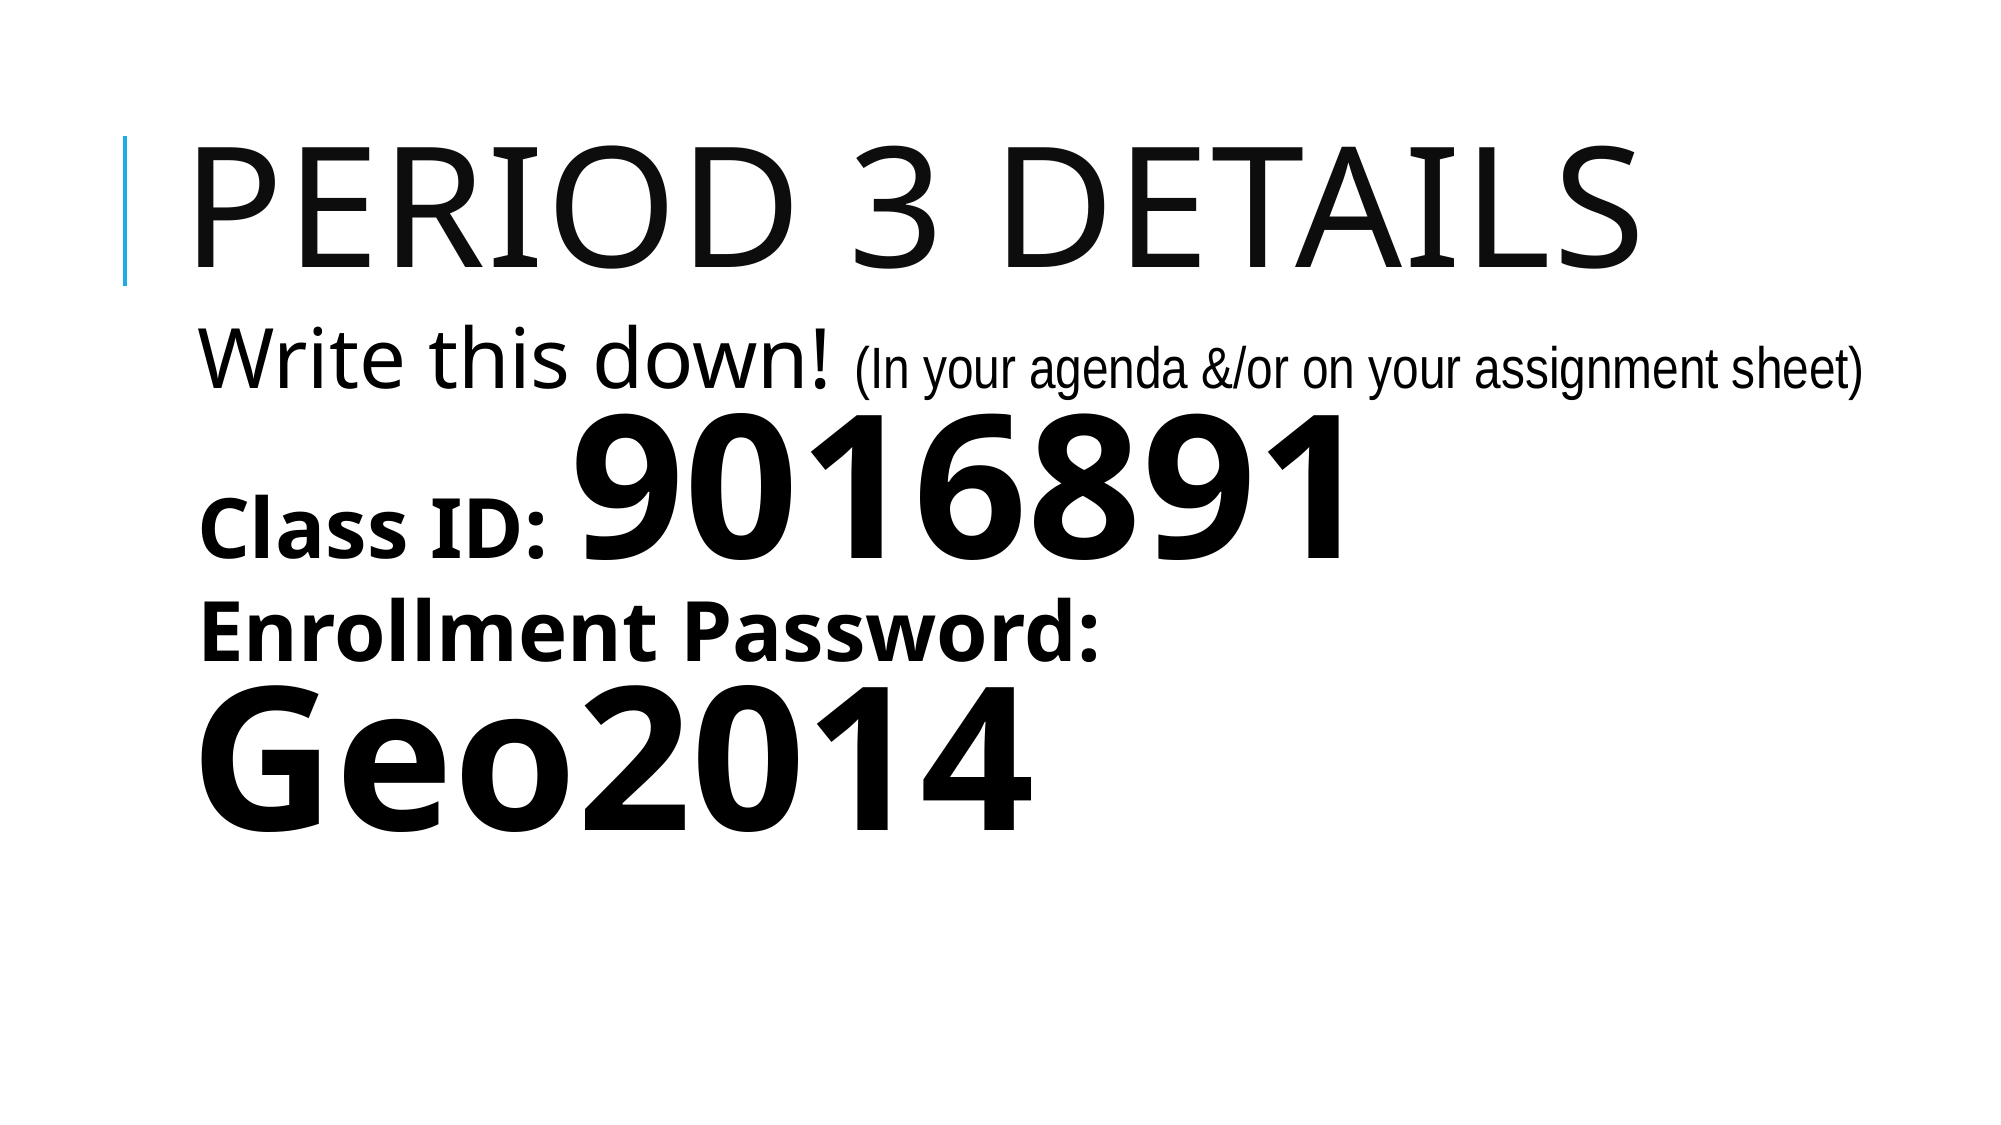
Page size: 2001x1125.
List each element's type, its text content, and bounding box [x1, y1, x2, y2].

list Write this down! (In your agenda &/or on your assignment sheet) Class ID: 9016891 Enrollment Password: Geo2014 [168, 297, 1873, 958]
title Period 3 details [168, 96, 1763, 297]
